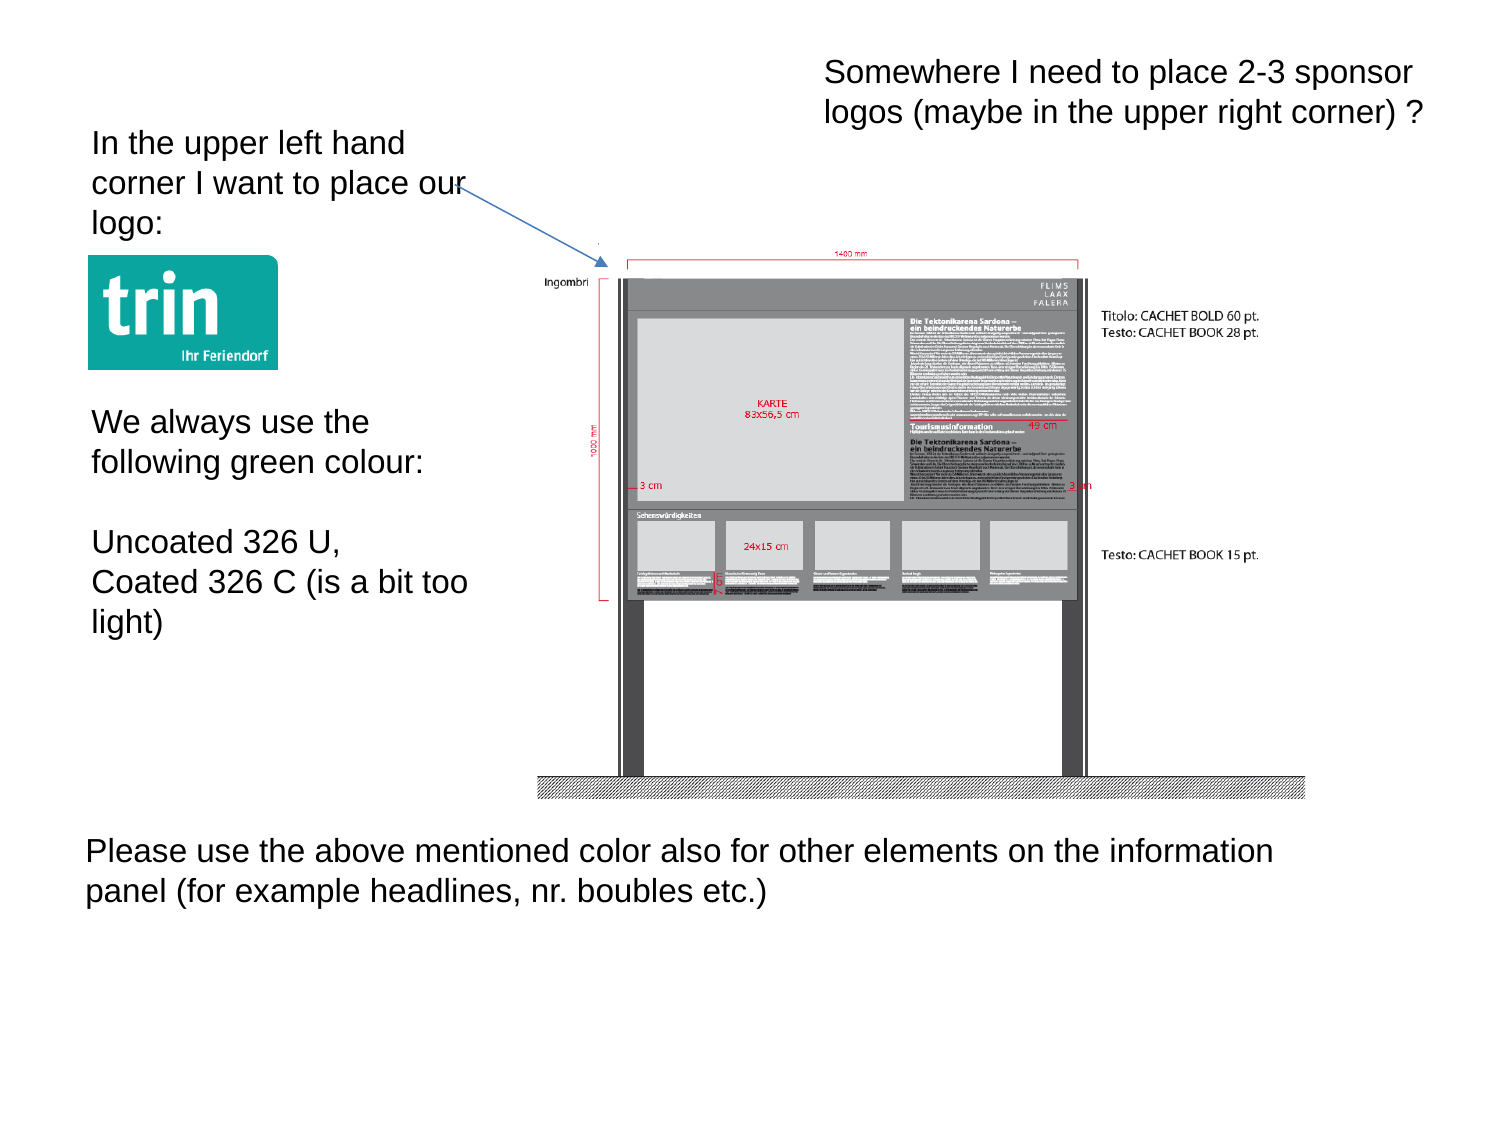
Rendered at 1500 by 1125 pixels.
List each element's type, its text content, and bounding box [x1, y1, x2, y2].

text_box In the upper left hand corner I want to place our logo: We always use the following green colour: Uncoated 326 U, Coated 326 C (is a bit too light) [76, 113, 491, 822]
text_box Please use the above mentioned color also for other elements on the information panel (for example headlines, nr. boubles etc.) [70, 822, 1341, 917]
picture [537, 243, 1306, 799]
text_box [454, 184, 609, 268]
text_box Somewhere I need to place 2-3 sponsor logos (maybe in the upper right corner) ? [809, 42, 1447, 258]
picture [88, 255, 278, 370]
